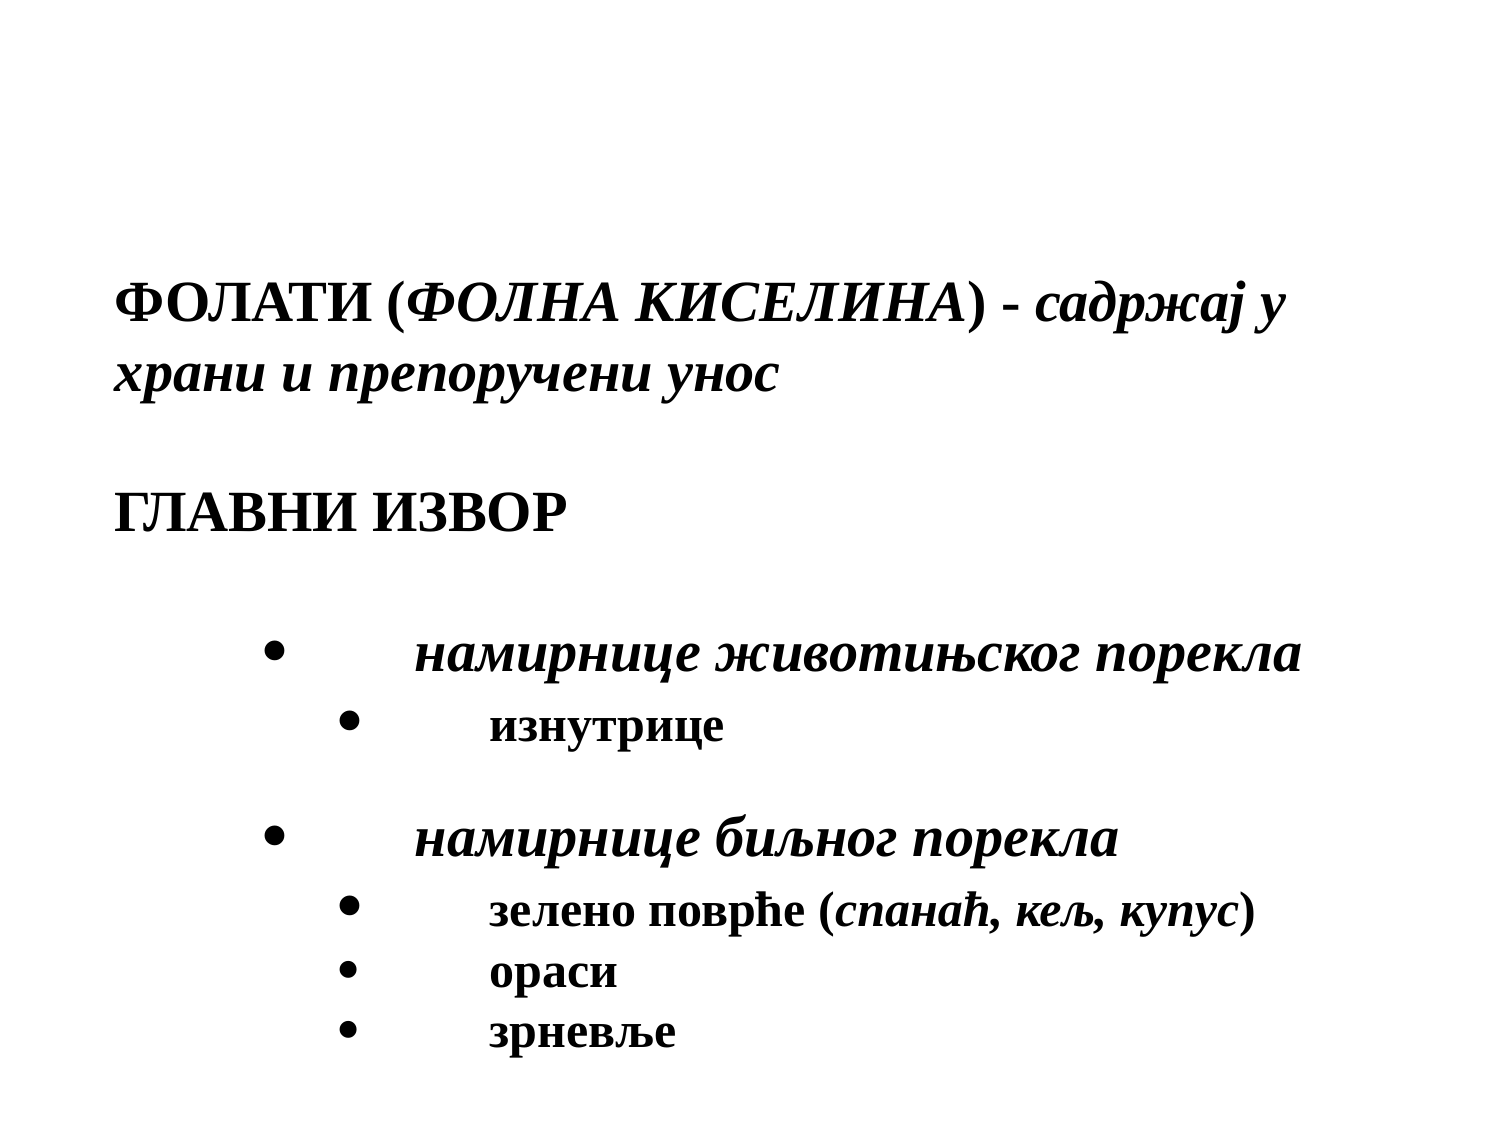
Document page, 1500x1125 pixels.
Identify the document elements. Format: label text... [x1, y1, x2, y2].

text_box ФОЛАТИ (ФОЛНА КИСЕЛИНА) - садржај у храни и препоручени унос ГЛАВНИ ИЗВОР · намирнице животињског порекла · изнутрице · намирнице биљног порекла · зелено поврће (спанаћ, кељ, купус) · ораси · зрневље [100, 255, 1376, 1066]
